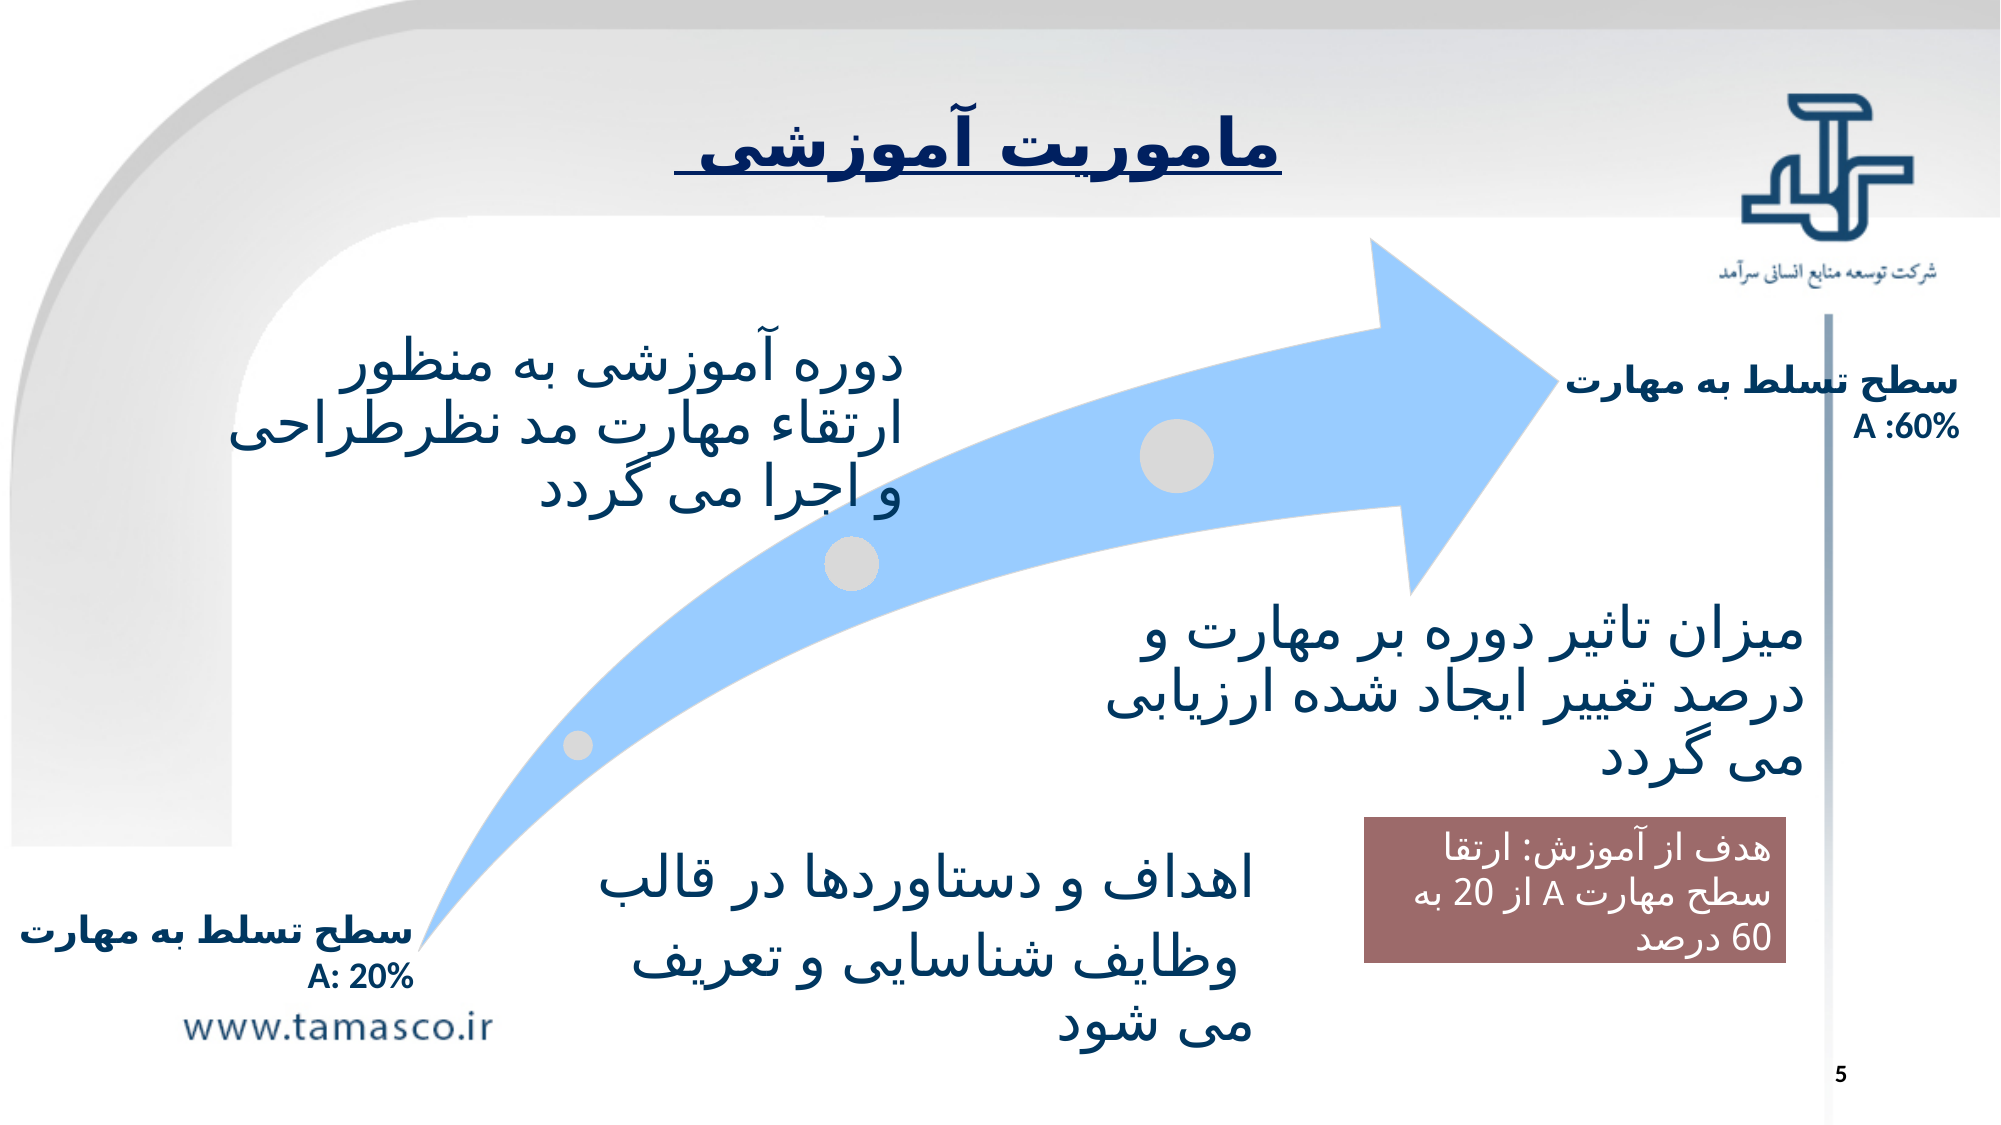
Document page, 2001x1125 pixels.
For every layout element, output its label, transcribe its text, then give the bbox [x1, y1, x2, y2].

picture [851, 975, 874, 979]
text_box سطح تسلط به مهارت A :60% [1899, 348, 1975, 454]
picture [0, 0, 2001, 1125]
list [173, 262, 1899, 975]
text_box ماموریت آموزشی [29, 84, 1927, 196]
text_box سطح تسلط به مهارت A: 20% [0, 898, 429, 1004]
slide_number 5 [1412, 1042, 1863, 1103]
